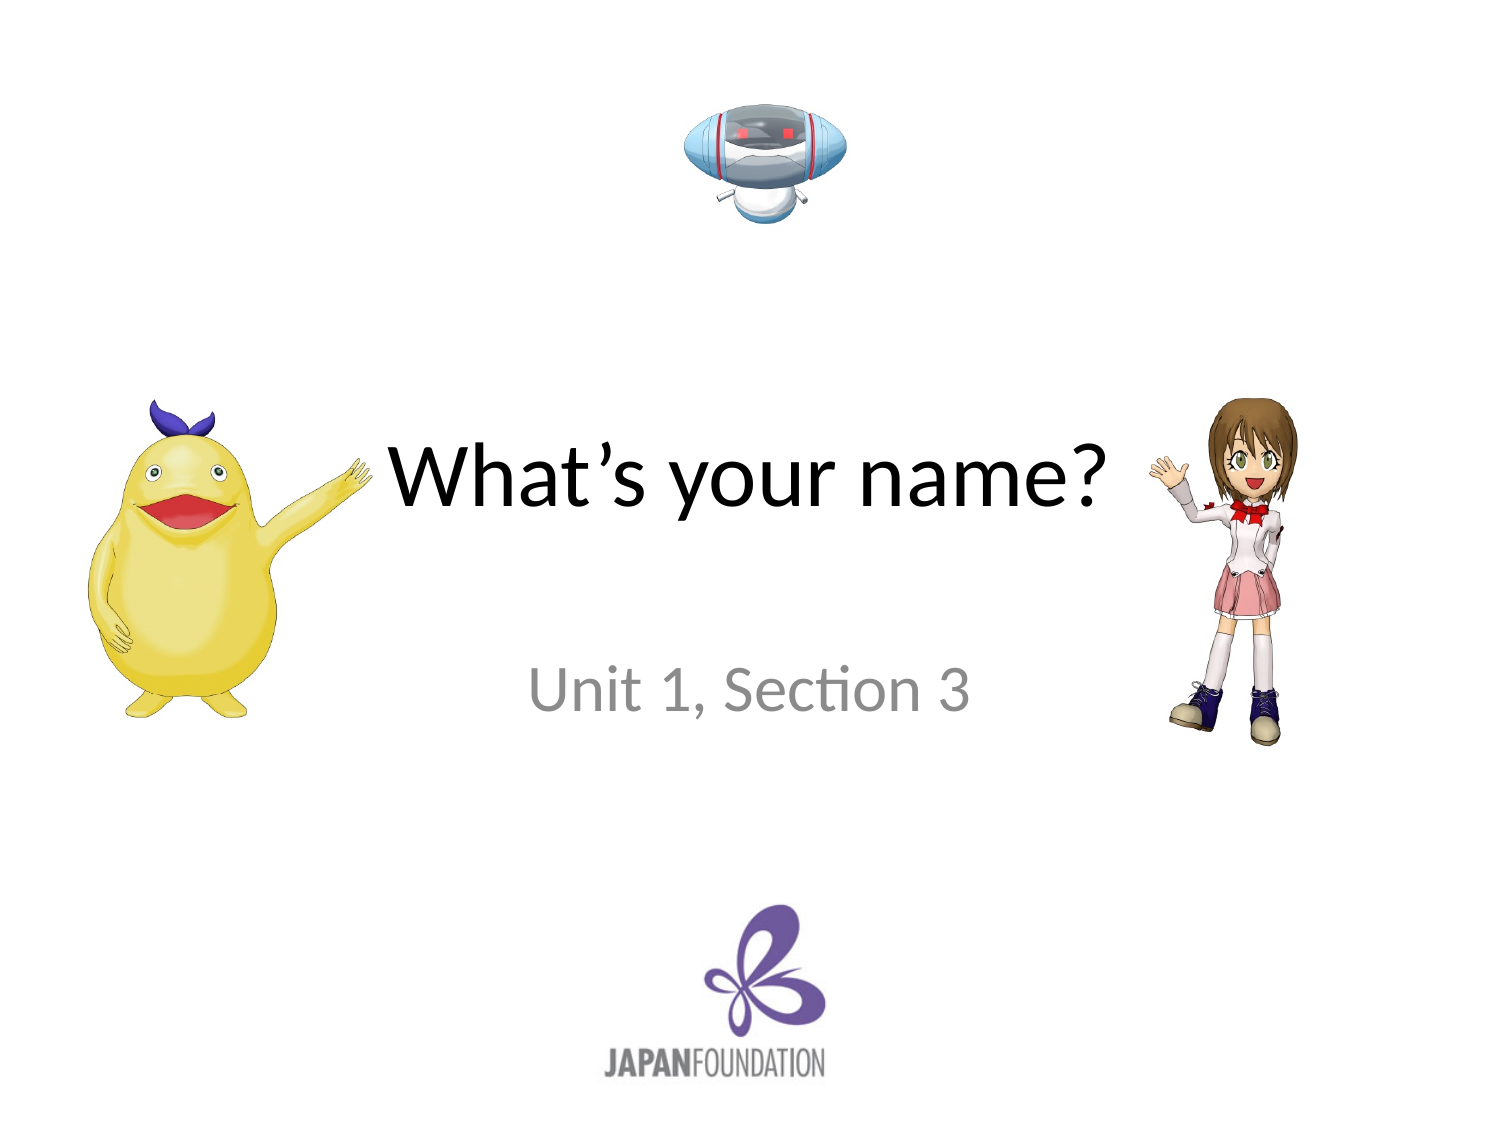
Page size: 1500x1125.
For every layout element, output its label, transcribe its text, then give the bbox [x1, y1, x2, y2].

picture [944, 361, 1500, 752]
subtitle Unit 1, Section 3 [225, 637, 1275, 925]
title What’s your name? [112, 349, 1388, 591]
picture [631, 63, 897, 241]
picture [596, 893, 836, 1090]
picture [0, 380, 452, 733]
